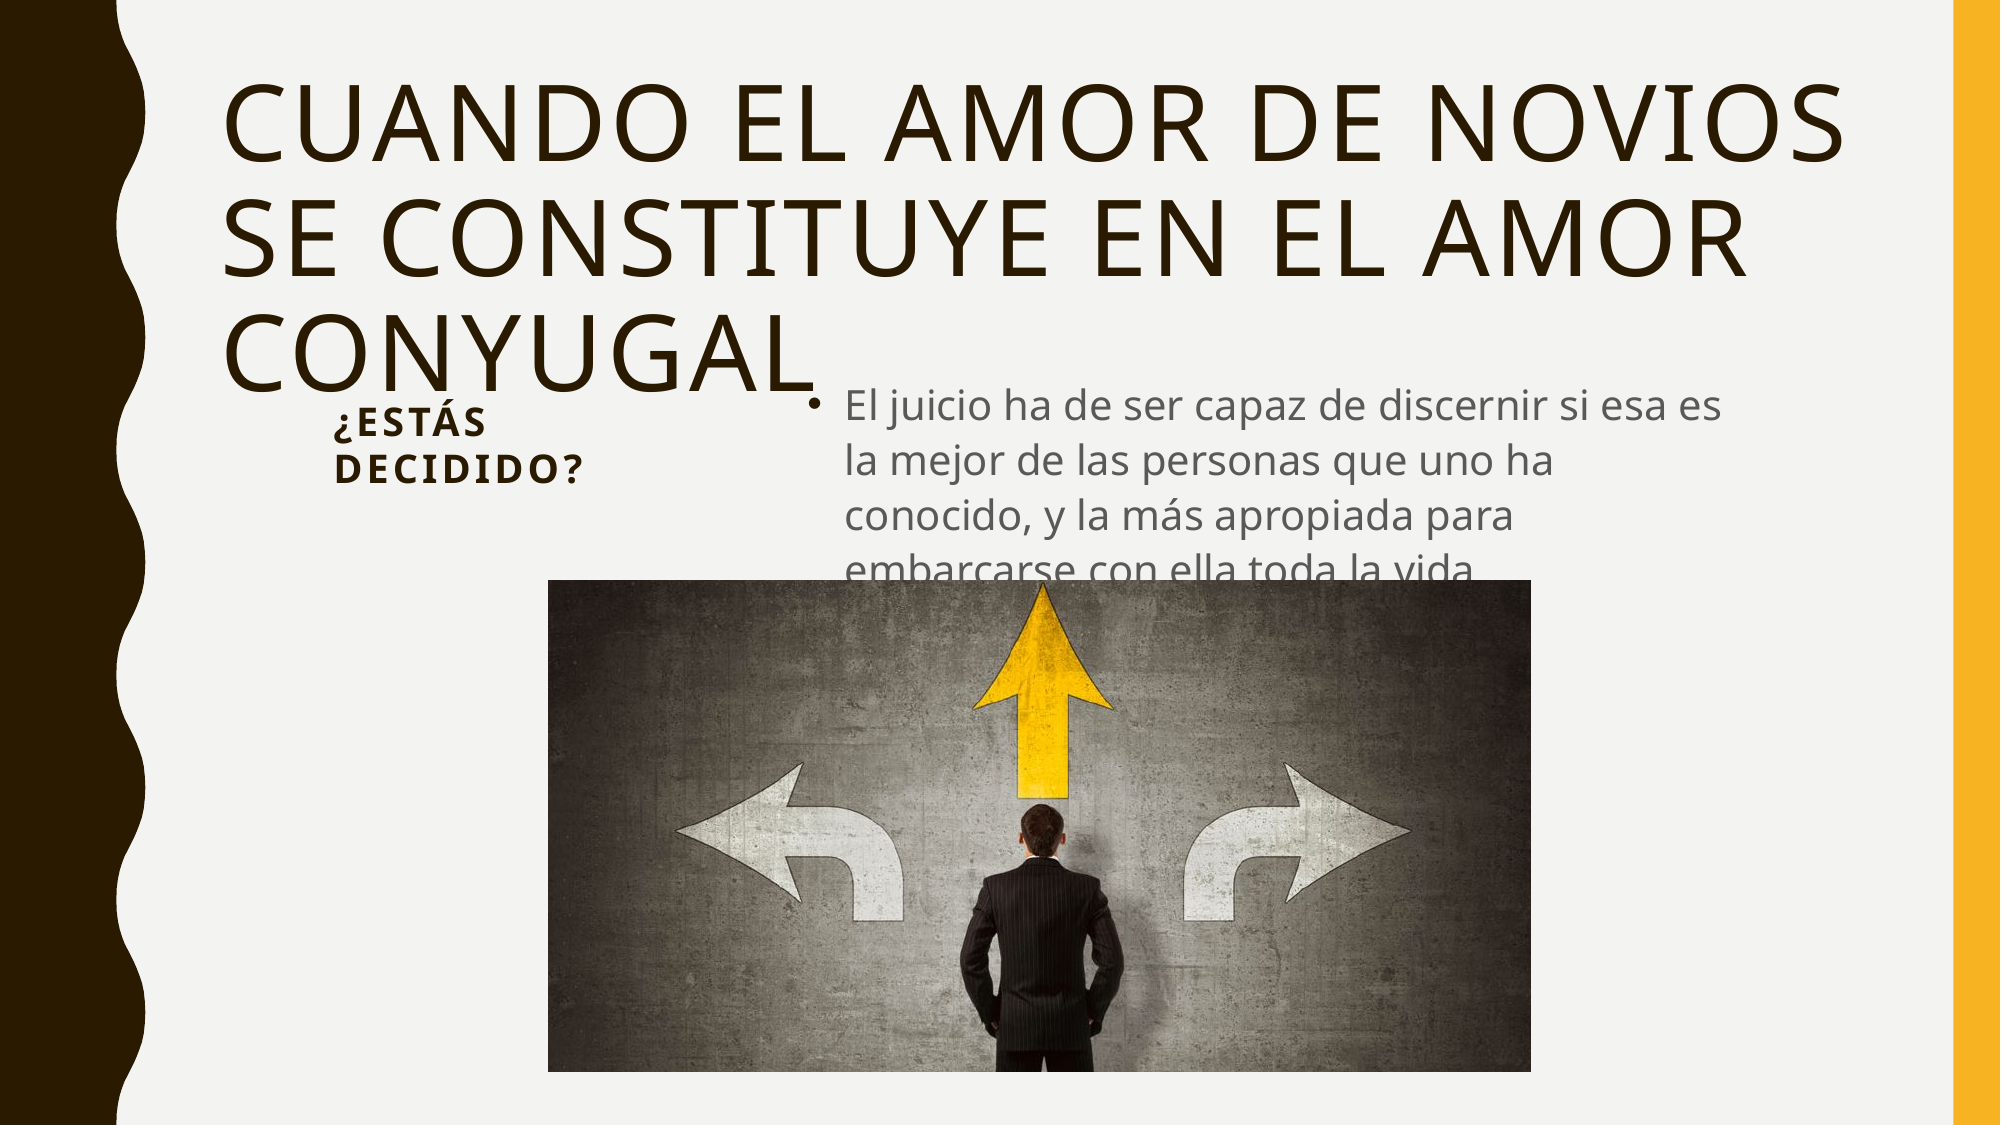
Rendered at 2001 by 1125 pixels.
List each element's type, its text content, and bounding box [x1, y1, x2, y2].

picture [548, 580, 1531, 1072]
title Cuando El AMOR DE NOVIOS SE constituye EN EL AMOR CONYUGAL [205, 62, 1875, 308]
list ¿estás decidido? [318, 388, 721, 500]
list El juicio ha de ser capaz de discernir si esa es la mejor de las personas que uno ha conocido, y la más apropiada para embarcarse con ella toda la vida. [792, 366, 1761, 858]
